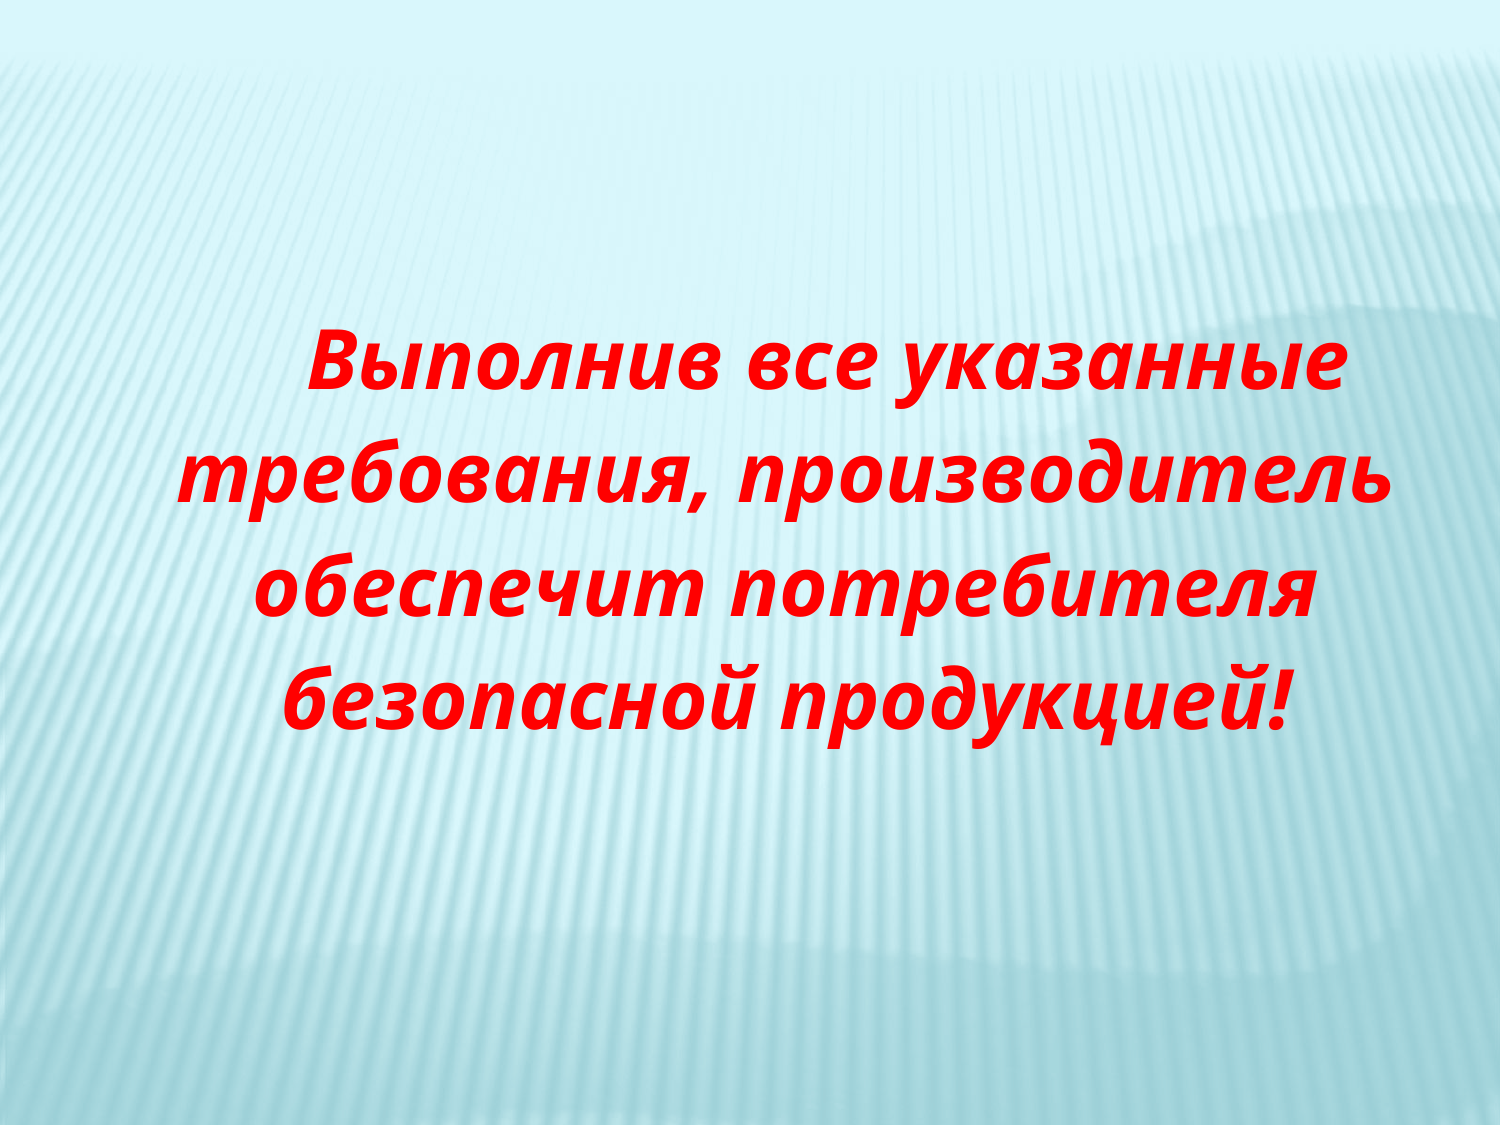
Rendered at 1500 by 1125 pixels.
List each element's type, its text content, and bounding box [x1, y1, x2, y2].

list Выполнив все указанные требования, производитель обеспечит потребителя безопасной продукцией! [75, 292, 1442, 998]
